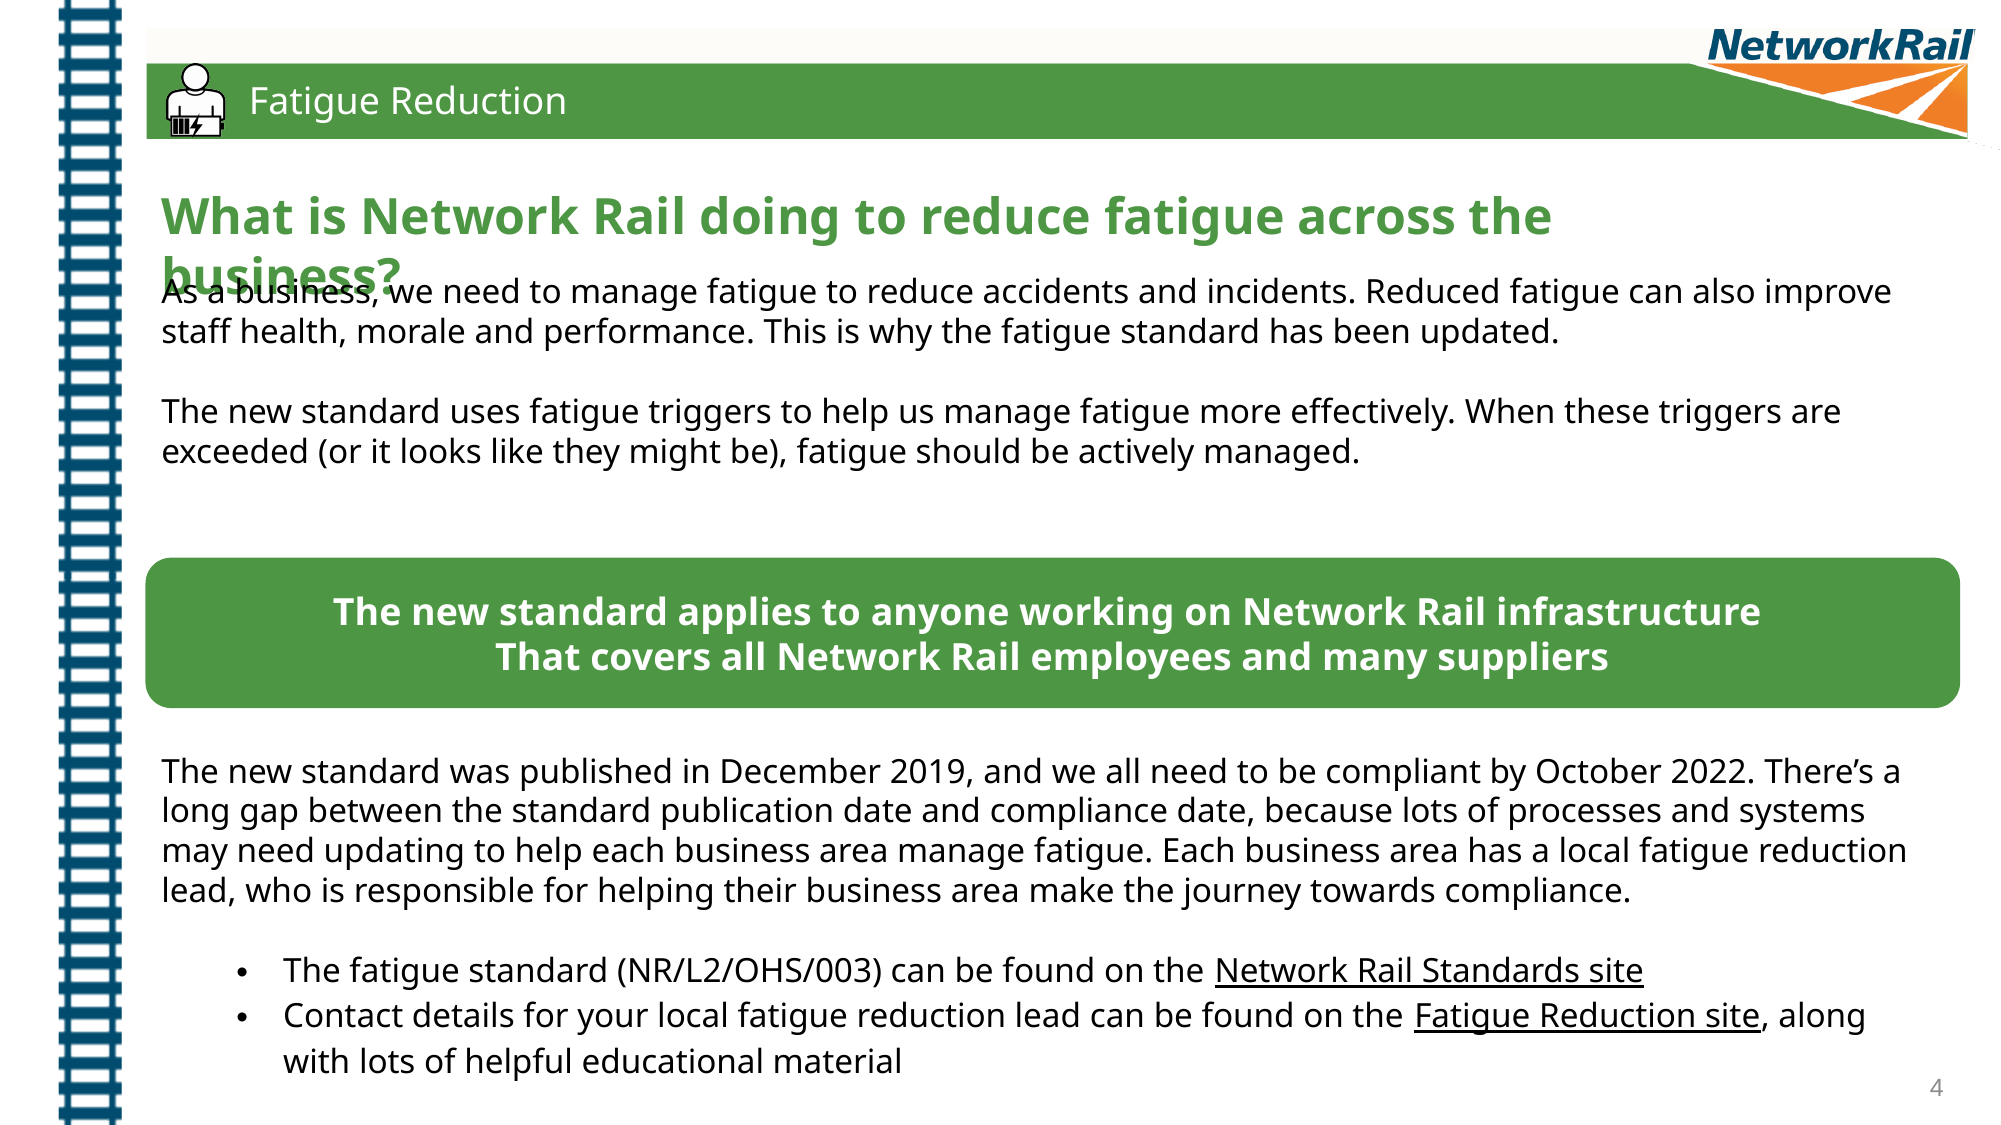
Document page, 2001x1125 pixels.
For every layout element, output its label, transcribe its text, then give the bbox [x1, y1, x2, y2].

picture [59, 571, 65, 582]
picture [115, 743, 121, 757]
picture [59, 718, 65, 732]
picture [59, 270, 65, 285]
picture [71, 446, 109, 460]
picture [59, 1094, 65, 1108]
text_box The new standard applies to anyone working on Network Rail infrastructure That covers all Network Rail employees and many suppliers [145, 557, 1042, 709]
text_box As a business, we need to manage fatigue to reduce accidents and incidents. Reduced fatigue can also improve staff health, morale and performance. This is why the fatigue standard has been updated. The new standard uses fatigue triggers to help us manage fatigue more effectively. When these triggers are exceeded (or it looks like they might be), fatigue should be actively managed. The new standard was published in December 2019, and we all need to be compliant by October 2022. There’s a long gap between the standard publication date and compliance date, because lots of processes and systems may need updating to help each business area manage fatigue. Each business area has a local fatigue reduction lead, who is responsible for helping their business area make the journey towards compliance. The fatigue standard (NR/L2/OHS/003) can be found on the Network Rail Standards site Contact details for your local fatigue reduction lead can be found on the Fatigue Reduction site, along with lots of helpful educational material [146, 263, 1042, 574]
picture [71, 471, 109, 485]
picture [59, 793, 65, 807]
picture [59, 45, 65, 59]
picture [71, 0, 109, 9]
picture [59, 919, 65, 933]
picture [71, 944, 109, 958]
picture [71, 70, 109, 84]
picture [71, 743, 109, 757]
picture [59, 120, 65, 134]
picture [71, 546, 109, 560]
picture [71, 20, 109, 34]
picture [71, 668, 109, 682]
picture [59, 471, 65, 485]
picture [71, 1044, 109, 1058]
picture [115, 270, 121, 285]
picture [59, 969, 65, 983]
picture [115, 296, 121, 310]
picture [59, 546, 65, 560]
slide_number 4 [1930, 1071, 1960, 1102]
picture [71, 45, 109, 59]
picture [115, 1044, 121, 1058]
picture [146, 0, 2000, 150]
picture [59, 1069, 65, 1083]
picture [115, 145, 121, 159]
picture [71, 1019, 109, 1033]
picture [115, 220, 121, 234]
picture [71, 220, 109, 234]
picture [59, 668, 65, 682]
picture [115, 1094, 121, 1108]
picture [115, 1019, 121, 1033]
picture [59, 1044, 65, 1058]
picture [59, 446, 65, 460]
picture [115, 969, 121, 983]
picture [59, 95, 65, 109]
picture [59, 521, 65, 535]
picture [71, 894, 109, 908]
picture [115, 471, 121, 485]
picture [71, 95, 109, 109]
picture [71, 421, 109, 435]
picture [115, 170, 121, 184]
picture [59, 220, 65, 234]
picture [71, 296, 109, 310]
picture [71, 1094, 109, 1108]
picture [115, 546, 121, 560]
picture [71, 593, 109, 607]
picture [71, 768, 109, 782]
picture [115, 0, 121, 9]
picture [115, 496, 121, 510]
picture [59, 20, 65, 34]
picture [71, 818, 109, 832]
picture [115, 446, 121, 460]
picture [71, 718, 109, 732]
picture [115, 869, 121, 883]
picture [71, 618, 109, 632]
picture [115, 70, 121, 84]
text_box As a business, we need to manage fatigue to reduce accidents and incidents. Reduced fatigue can also improve staff health, morale and performance. This is why the fatigue standard has been updated. The new standard uses fatigue triggers to help us manage fatigue more effectively. When these triggers are exceeded (or it looks like they might be), fatigue should be actively managed. The new standard was published in December 2019, and we all need to be compliant by October 2022. There’s a long gap between the standard publication date and compliance date, because lots of processes and systems may need updating to help each business area manage fatigue. Each business area has a local fatigue reduction lead, who is responsible for helping their business area make the journey towards compliance. The fatigue standard (NR/L2/OHS/003) can be found on the Network Rail Standards site Contact details for your local fatigue reduction lead can be found on the Fatigue Reduction site, along with lots of helpful educational material [1044, 263, 1930, 557]
picture [71, 496, 109, 510]
picture [71, 371, 109, 385]
picture [59, 245, 65, 259]
picture [115, 371, 121, 385]
picture [59, 593, 65, 607]
picture [59, 693, 65, 707]
picture [59, 371, 65, 385]
picture [115, 195, 121, 209]
picture [115, 718, 121, 732]
picture [71, 571, 109, 582]
picture [115, 618, 121, 632]
picture [115, 521, 121, 535]
picture [71, 693, 109, 707]
picture [71, 919, 109, 933]
picture [115, 571, 121, 582]
picture [59, 145, 65, 159]
picture [59, 869, 65, 883]
picture [71, 1119, 109, 1125]
picture [71, 793, 109, 807]
picture [115, 45, 121, 59]
picture [71, 843, 109, 858]
picture [71, 869, 109, 883]
picture [71, 170, 109, 184]
picture [71, 969, 109, 983]
picture [71, 270, 109, 285]
picture [71, 1069, 109, 1083]
picture [59, 421, 65, 435]
picture [59, 618, 65, 632]
picture [71, 120, 109, 134]
picture [59, 170, 65, 184]
picture [71, 245, 109, 259]
picture [59, 321, 65, 335]
picture [71, 145, 109, 159]
picture [59, 643, 65, 657]
picture [115, 1069, 121, 1083]
picture [115, 768, 121, 782]
picture [59, 346, 65, 360]
picture [115, 245, 121, 259]
picture [71, 195, 109, 209]
picture [59, 944, 65, 958]
picture [115, 643, 121, 657]
picture [115, 20, 121, 34]
picture [115, 919, 121, 933]
picture [115, 994, 121, 1008]
picture [115, 593, 121, 607]
text_box As a business, we need to manage fatigue to reduce accidents and incidents. Reduced fatigue can also improve staff health, morale and performance. This is why the fatigue standard has been updated. The new standard uses fatigue triggers to help us manage fatigue more effectively. When these triggers are exceeded (or it looks like they might be), fatigue should be actively managed. The new standard was published in December 2019, and we all need to be compliant by October 2022. There’s a long gap between the standard publication date and compliance date, because lots of processes and systems may need updating to help each business area manage fatigue. Each business area has a local fatigue reduction lead, who is responsible for helping their business area make the journey towards compliance. The fatigue standard (NR/L2/OHS/003) can be found on the Network Rail Standards site Contact details for your local fatigue reduction lead can be found on the Fatigue Reduction site, along with lots of helpful educational material [146, 692, 1930, 1125]
picture [71, 321, 109, 335]
picture [59, 743, 65, 757]
picture [115, 120, 121, 134]
picture [59, 396, 65, 410]
picture [115, 396, 121, 410]
picture [115, 843, 121, 858]
picture [71, 643, 109, 657]
picture [115, 818, 121, 832]
picture [59, 994, 65, 1008]
picture [59, 1019, 65, 1033]
picture [115, 668, 121, 682]
text_box The new standard applies to anyone working on Network Rail infrastructure That covers all Network Rail employees and many suppliers [1044, 557, 1961, 709]
picture [59, 843, 65, 858]
picture [71, 521, 109, 535]
picture [59, 195, 65, 209]
text_box What is Network Rail doing to reduce fatigue across the business? [146, 177, 1675, 263]
picture [59, 768, 65, 782]
picture [71, 346, 109, 360]
picture [59, 894, 65, 908]
picture [115, 321, 121, 335]
picture [115, 693, 121, 707]
picture [59, 70, 65, 84]
picture [115, 346, 121, 360]
picture [115, 421, 121, 435]
picture [59, 818, 65, 832]
picture [115, 793, 121, 807]
picture [71, 994, 109, 1008]
picture [71, 396, 109, 410]
picture [59, 0, 65, 9]
picture [115, 944, 121, 958]
picture [59, 296, 65, 310]
picture [59, 496, 65, 510]
picture [115, 894, 121, 908]
picture [115, 95, 121, 109]
